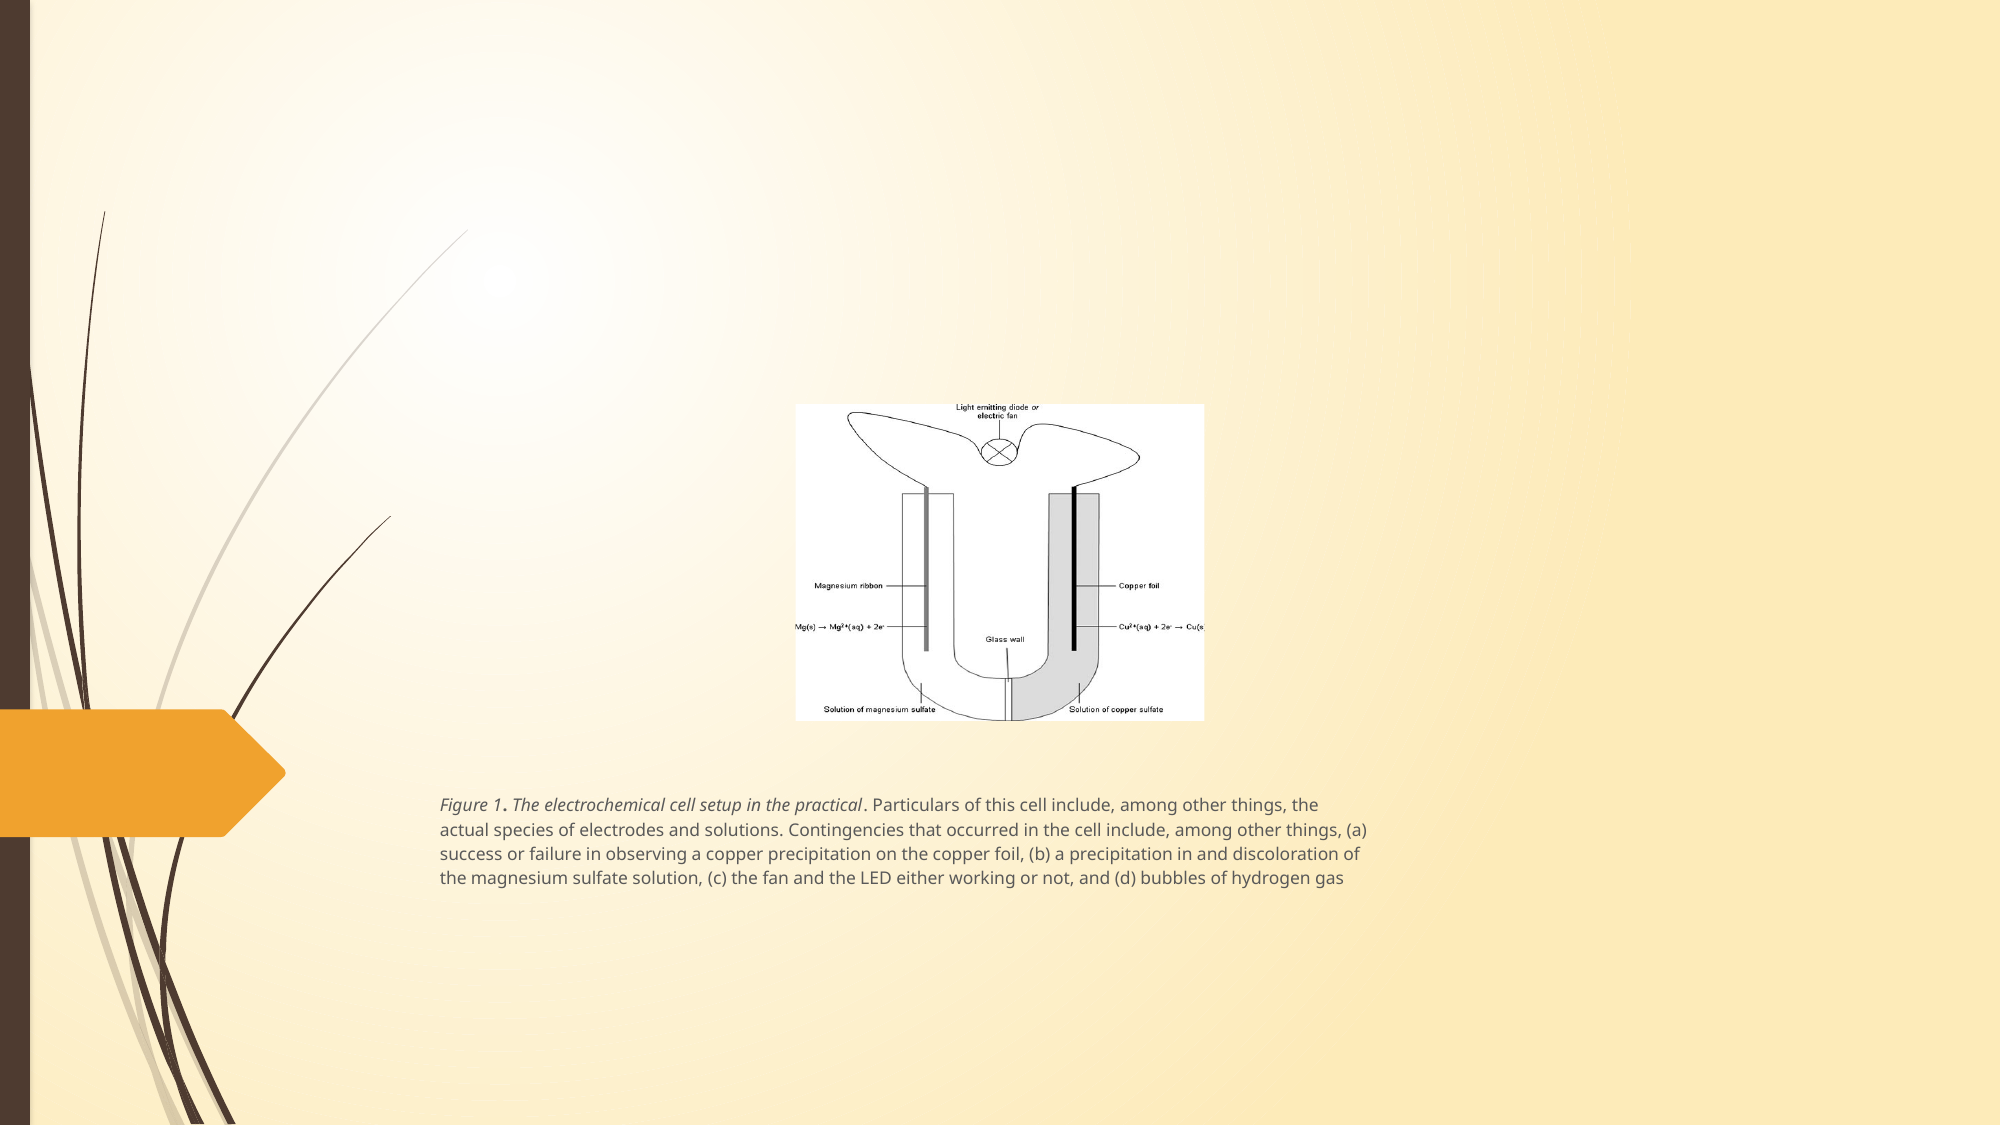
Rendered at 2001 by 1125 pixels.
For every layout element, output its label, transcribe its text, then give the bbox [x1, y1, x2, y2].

subtitle Figure 1. The electrochemical cell setup in the practical. Particulars of this cell include, among other things, the actual species of electrodes and solutions. Contingencies that occurred in the cell include, among other things, (a) success or failure in observing a copper precipitation on the copper foil, (b) a precipitation in and discoloration of the magnesium sulfate solution, (c) the fan and the LED either working or not, and (d) bubbles of hydrogen gas [424, 783, 1888, 969]
picture [795, 404, 1205, 721]
